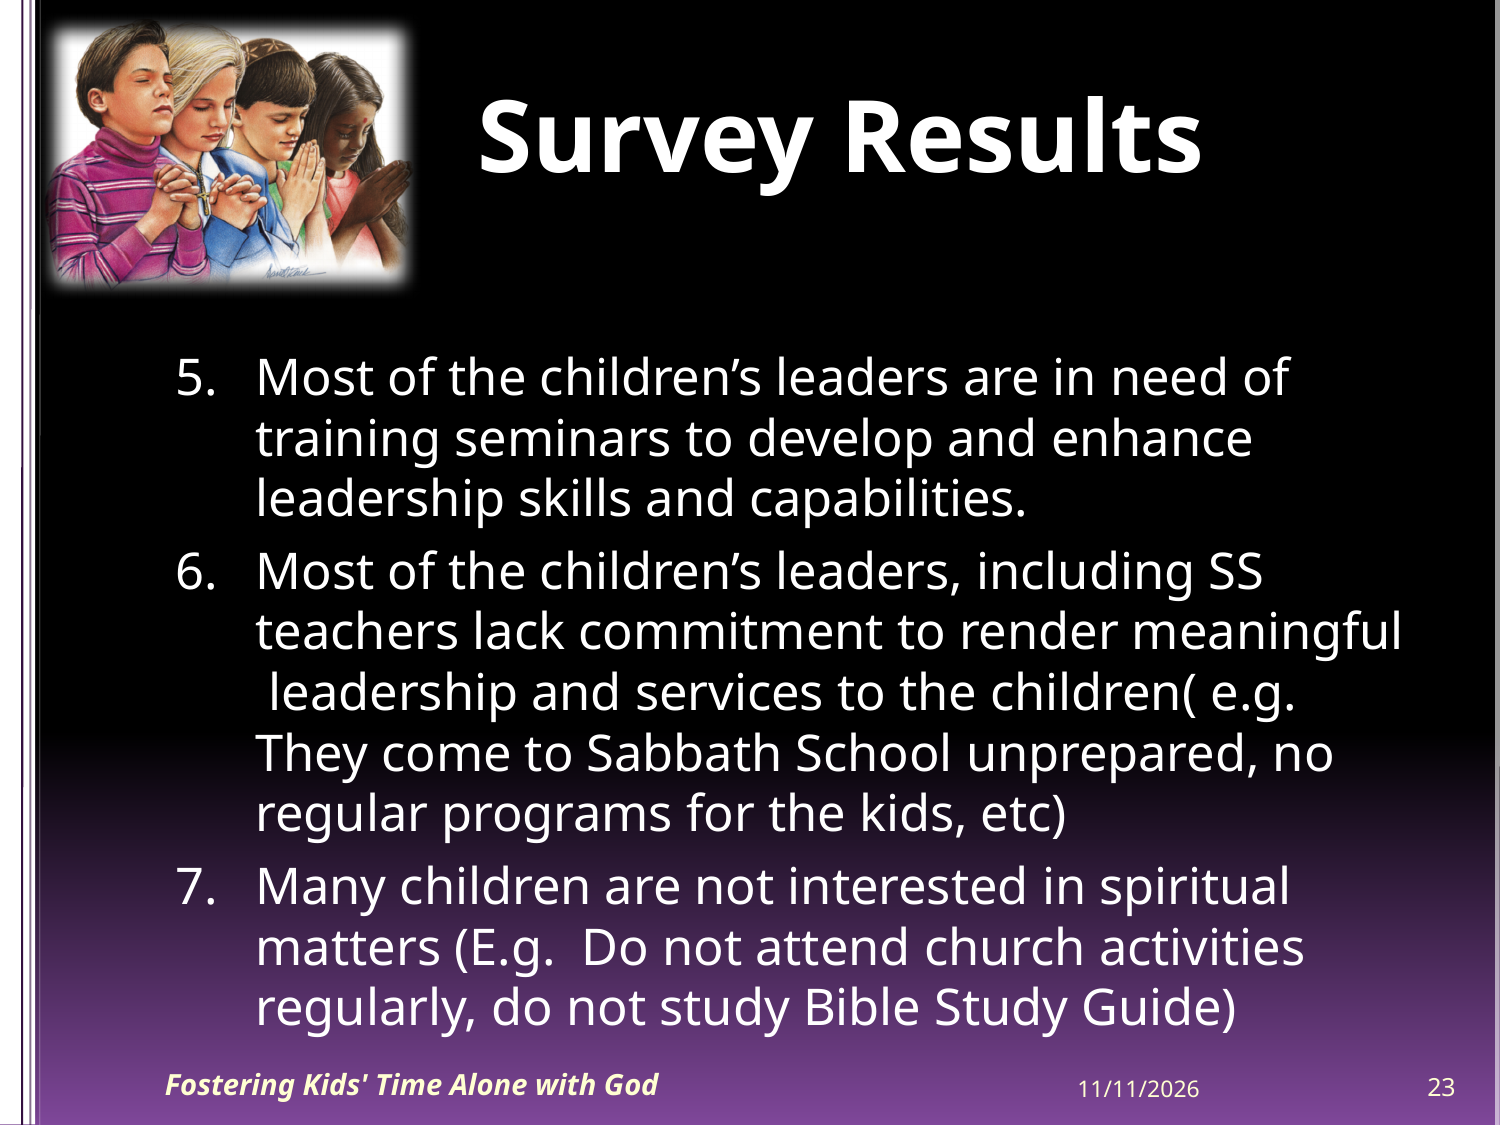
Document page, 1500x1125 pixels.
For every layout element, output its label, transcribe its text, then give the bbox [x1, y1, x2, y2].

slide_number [1063, 1053, 1412, 1114]
footer Fostering Kids' Time Alone with God [150, 1053, 1063, 1114]
list 5. Most of the children’s leaders are in need of training seminars to develop and enhance leadership skills and capabilities. 6. Most of the children’s leaders, including SS teachers lack commitment to render meaningful leadership and services to the children( e.g. They come to Sabbath School unprepared, no regular programs for the kids, etc) 7. Many children are not interested in spiritual matters (E.g. Do not attend church activities regularly, do not study Bible Study Guide) [150, 337, 1425, 1053]
title Survey Results [462, 37, 1450, 229]
picture [48, 23, 411, 289]
slide_number 23 [1412, 1053, 1488, 1114]
